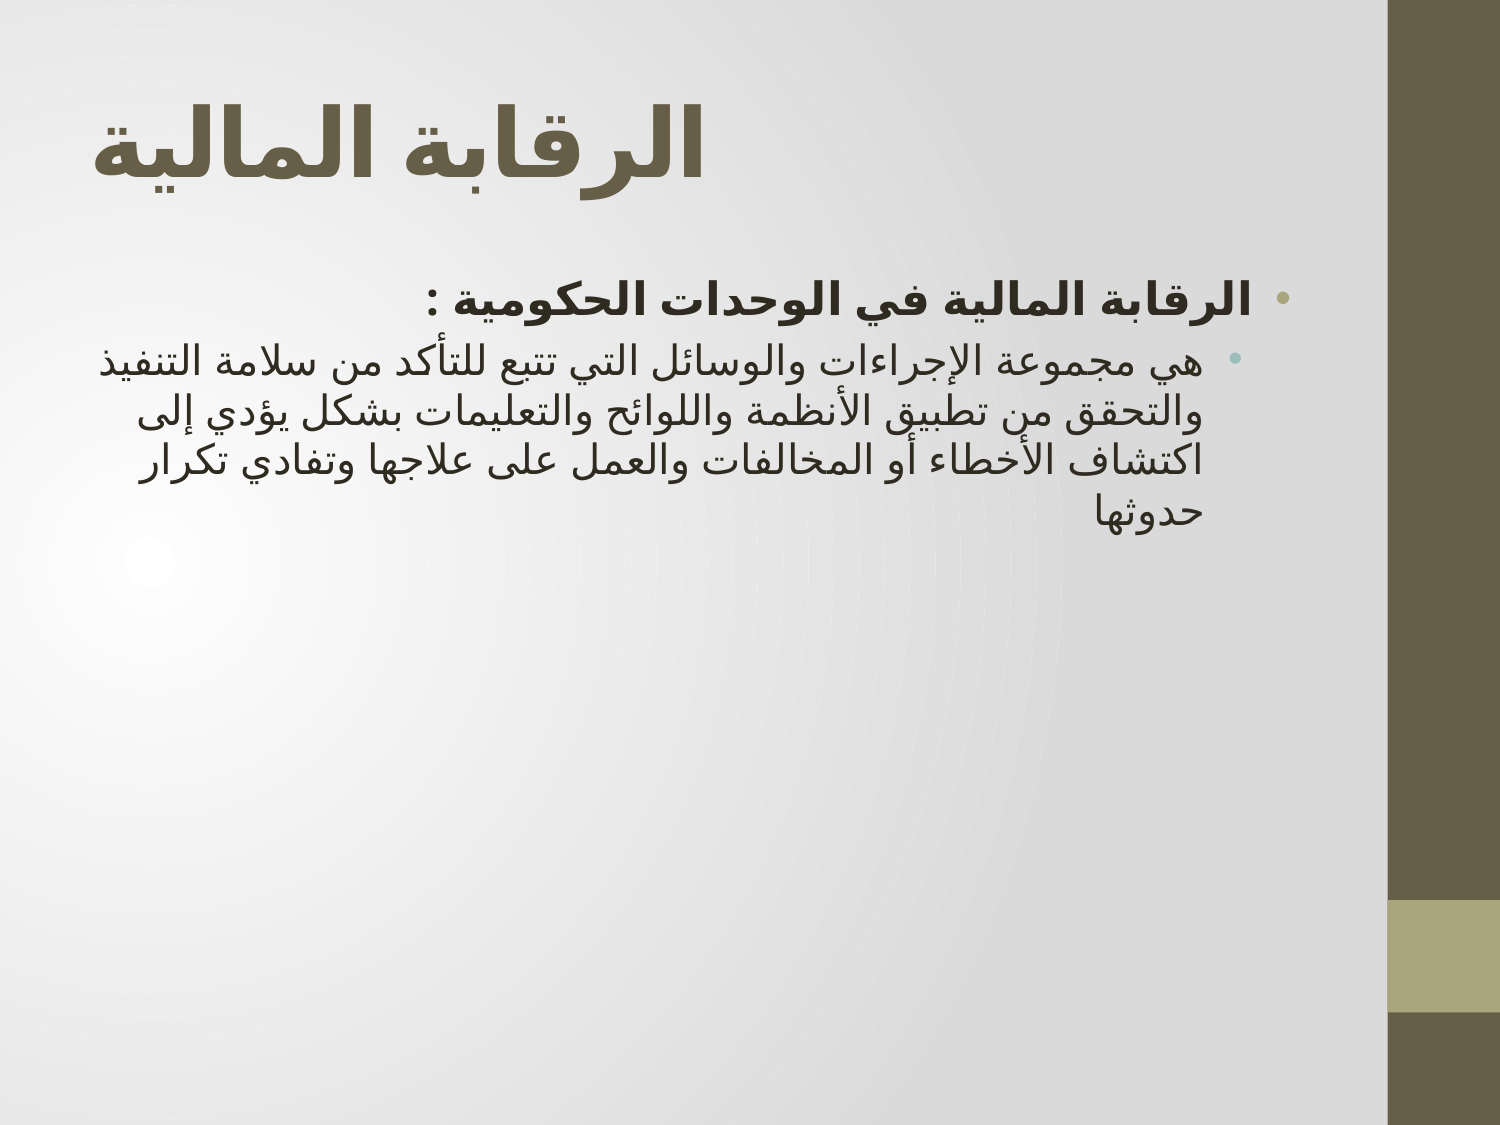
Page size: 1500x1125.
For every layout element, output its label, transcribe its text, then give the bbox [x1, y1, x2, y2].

title الرقابة المالية [75, 45, 1325, 233]
list الرقابة المالية في الوحدات الحكومية : هي مجموعة الإجراءات والوسائل التي تتبع للتأكد من سلامة التنفيذ والتحقق من تطبيق الأنظمة واللوائح والتعليمات بشكل يؤدي إلى اكتشاف الأخطاء أو المخالفات والعمل على علاجها وتفادي تكرار حدوثها [75, 262, 1325, 1050]
